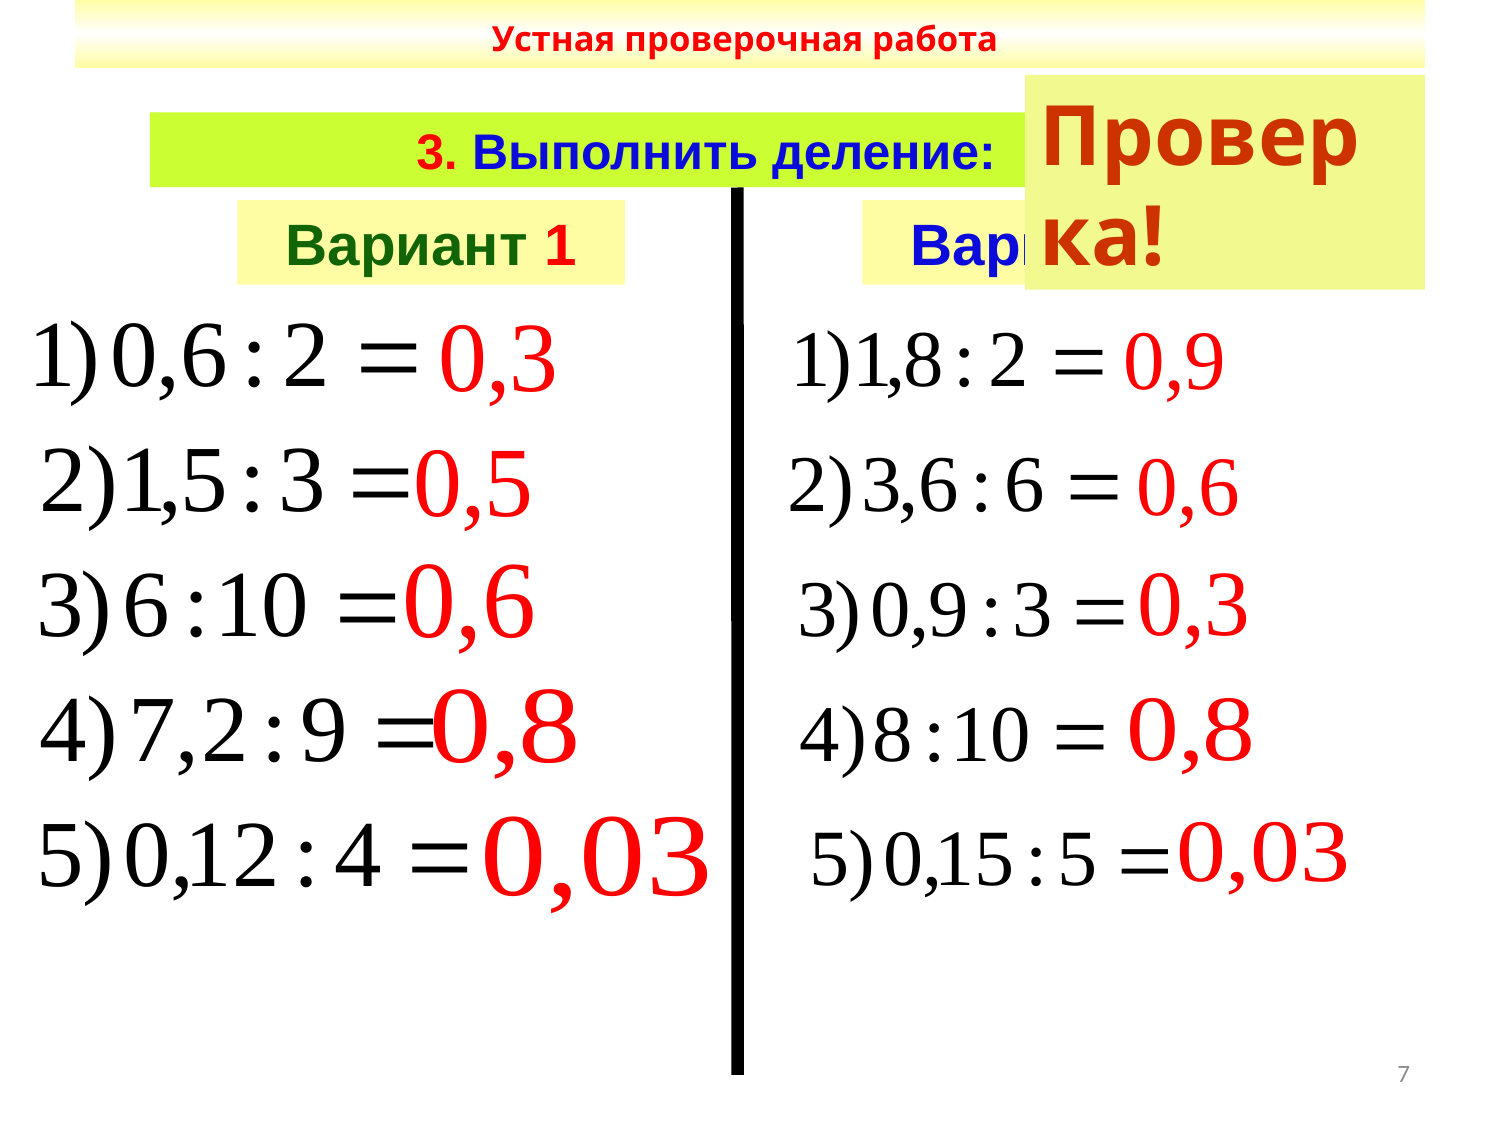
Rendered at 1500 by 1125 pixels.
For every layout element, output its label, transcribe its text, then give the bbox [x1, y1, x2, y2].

slide_number 7 [1074, 1042, 1425, 1103]
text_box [24, 549, 382, 674]
text_box 3. Выполнить деление: [149, 112, 1025, 188]
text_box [1112, 674, 1267, 794]
text_box Проверка! [1025, 74, 1425, 290]
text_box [1162, 799, 1360, 914]
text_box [1124, 437, 1247, 546]
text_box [387, 537, 545, 673]
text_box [774, 437, 1119, 545]
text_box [787, 312, 1105, 421]
text_box Вариант 2 [862, 200, 1025, 285]
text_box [424, 299, 568, 427]
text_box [399, 424, 543, 535]
title Устная проверочная работа [75, 0, 1425, 68]
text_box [412, 662, 595, 798]
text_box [799, 812, 1159, 920]
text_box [787, 687, 1105, 796]
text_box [1112, 312, 1235, 421]
text_box Вариант 1 [237, 200, 625, 285]
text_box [1124, 549, 1259, 669]
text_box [462, 787, 724, 938]
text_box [787, 562, 1119, 671]
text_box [24, 799, 457, 927]
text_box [24, 299, 422, 424]
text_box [24, 424, 398, 549]
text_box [24, 674, 407, 799]
